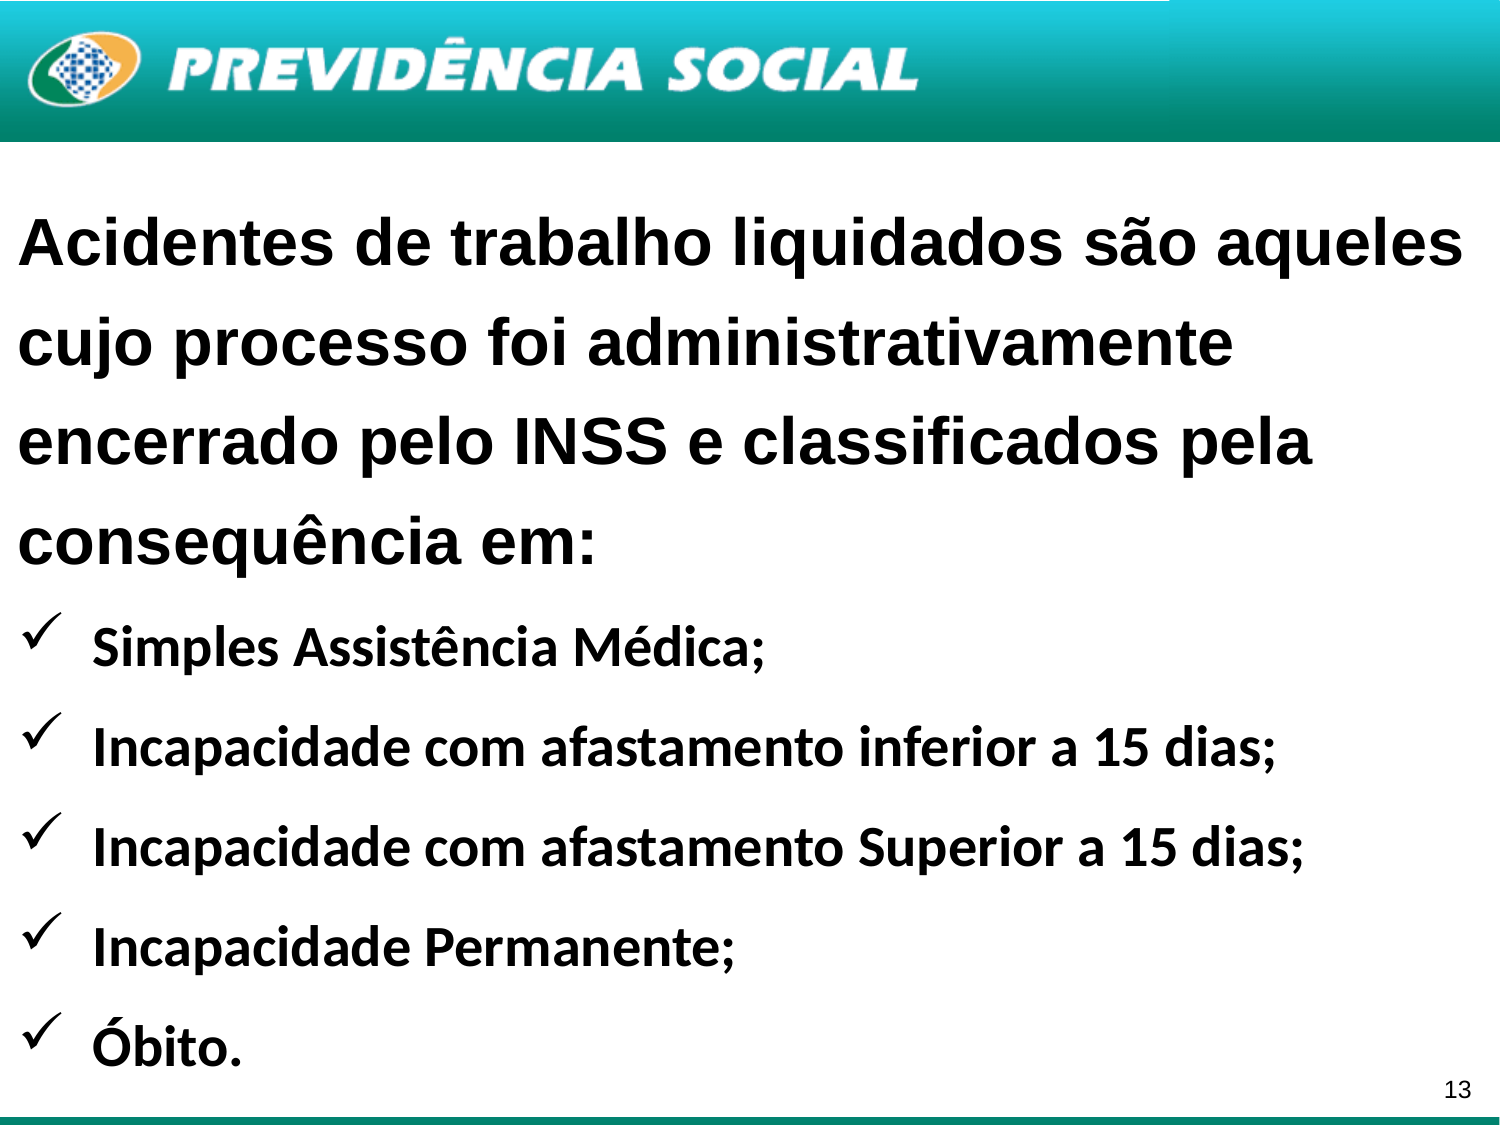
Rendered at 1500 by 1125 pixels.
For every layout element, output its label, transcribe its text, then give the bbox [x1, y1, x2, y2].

text_box Acidentes de trabalho liquidados são aqueles cujo processo foi administrativamente encerrado pelo INSS e classificados pela consequência em: Simples Assistência Médica; Incapacidade com afastamento inferior a 15 dias; Incapacidade com afastamento Superior a 15 dias; Incapacidade Permanente; Óbito. [0, 160, 1500, 1085]
picture [0, 1117, 1500, 1125]
picture [0, 0, 1500, 142]
